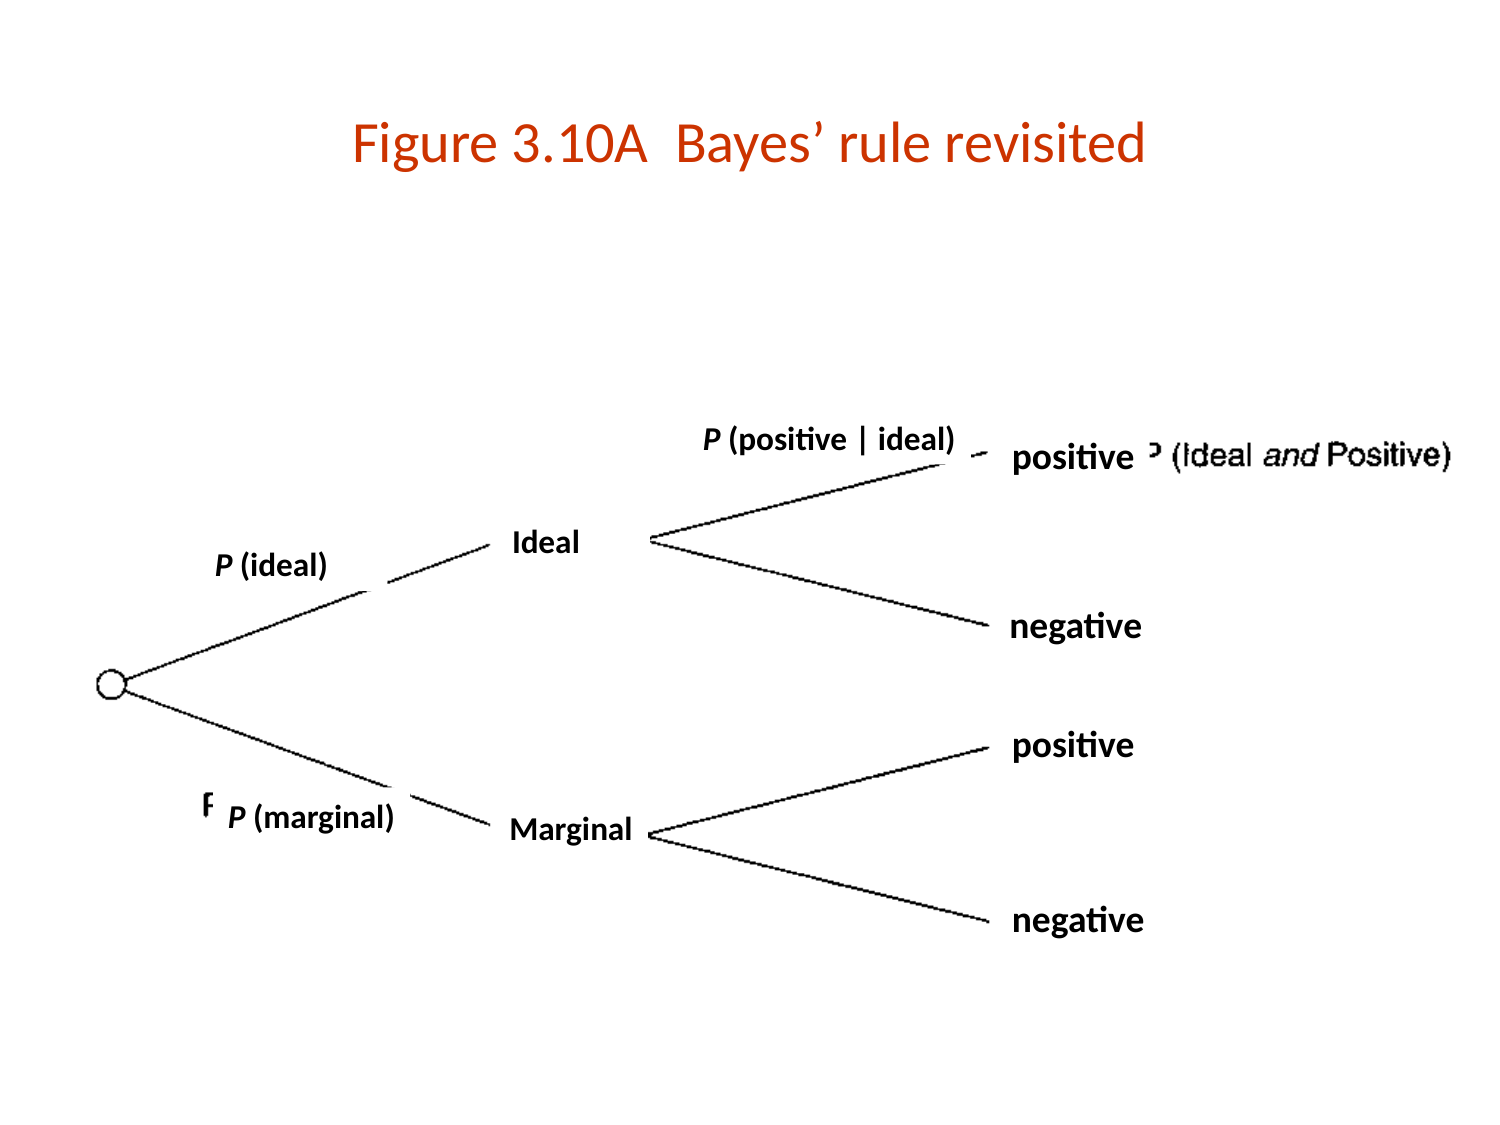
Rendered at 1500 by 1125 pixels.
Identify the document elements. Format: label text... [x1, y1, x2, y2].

picture [0, 362, 1500, 982]
title Figure 3.10A Bayes’ rule revisited [75, 45, 1425, 233]
